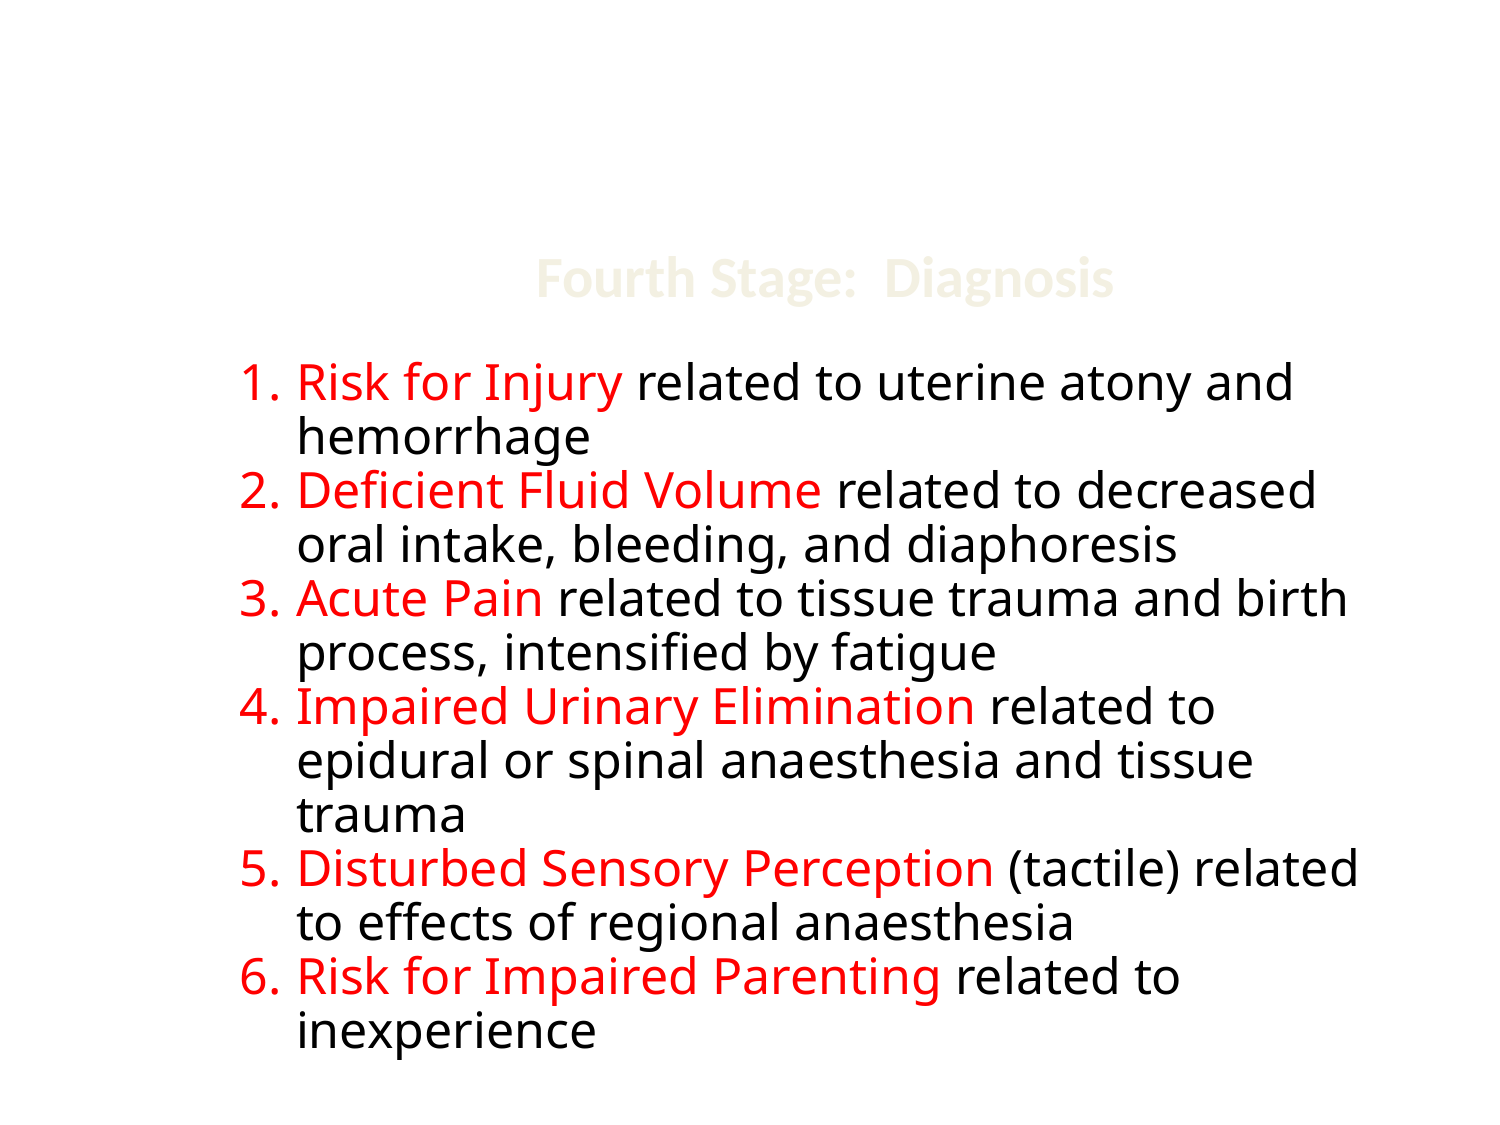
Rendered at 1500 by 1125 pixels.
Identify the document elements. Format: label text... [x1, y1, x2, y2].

text_box Risk for Injury related to uterine atony and hemorrhage Deficient Fluid Volume related to decreased oral intake, bleeding, and diaphoresis Acute Pain related to tissue trauma and birth process, intensified by fatigue Impaired Urinary Elimination related to epidural or spinal anaesthesia and tissue trauma Disturbed Sensory Perception (tactile) related to effects of regional anaesthesia Risk for Impaired Parenting related to inexperience [225, 349, 1388, 1067]
subtitle Fourth Stage: Diagnosis [225, 149, 1440, 613]
